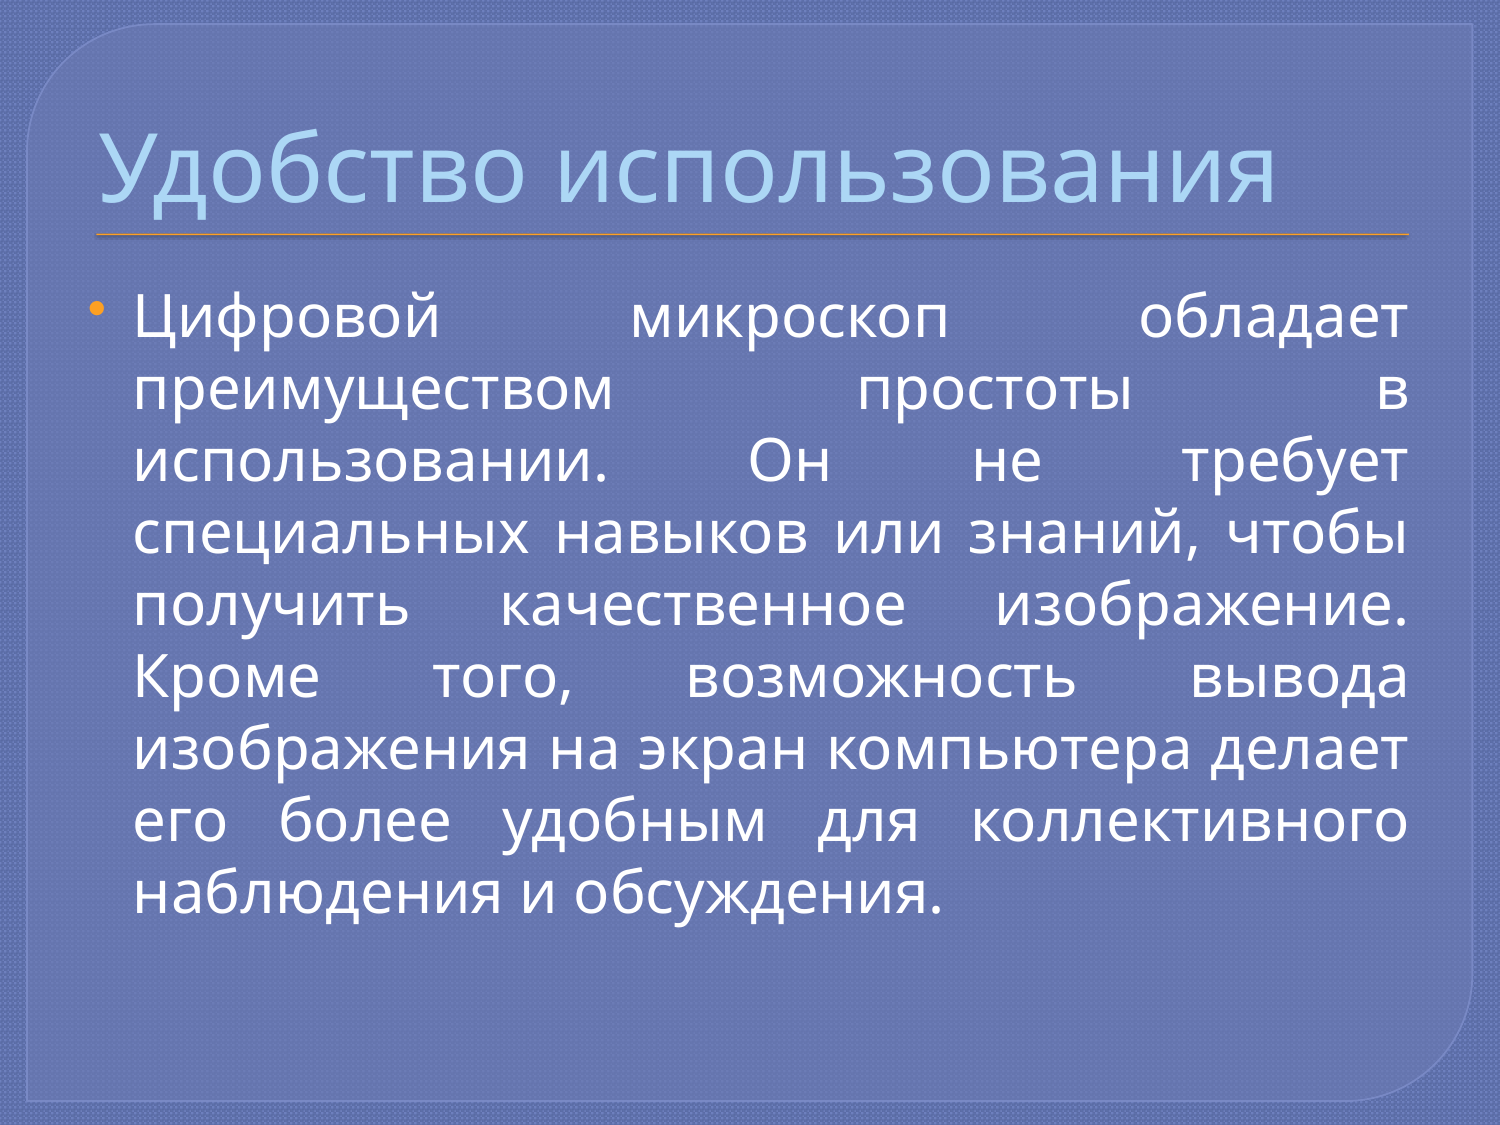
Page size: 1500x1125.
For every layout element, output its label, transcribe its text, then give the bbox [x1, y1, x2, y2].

list Цифровой микроскоп обладает преимуществом простоты в использовании. Он не требует специальных навыков или знаний, чтобы получить качественное изображение. Кроме того, возможность вывода изображения на экран компьютера делает его более удобным для коллективного наблюдения и обсуждения. [75, 270, 1425, 1013]
title Удобство использования [75, 41, 1425, 230]
